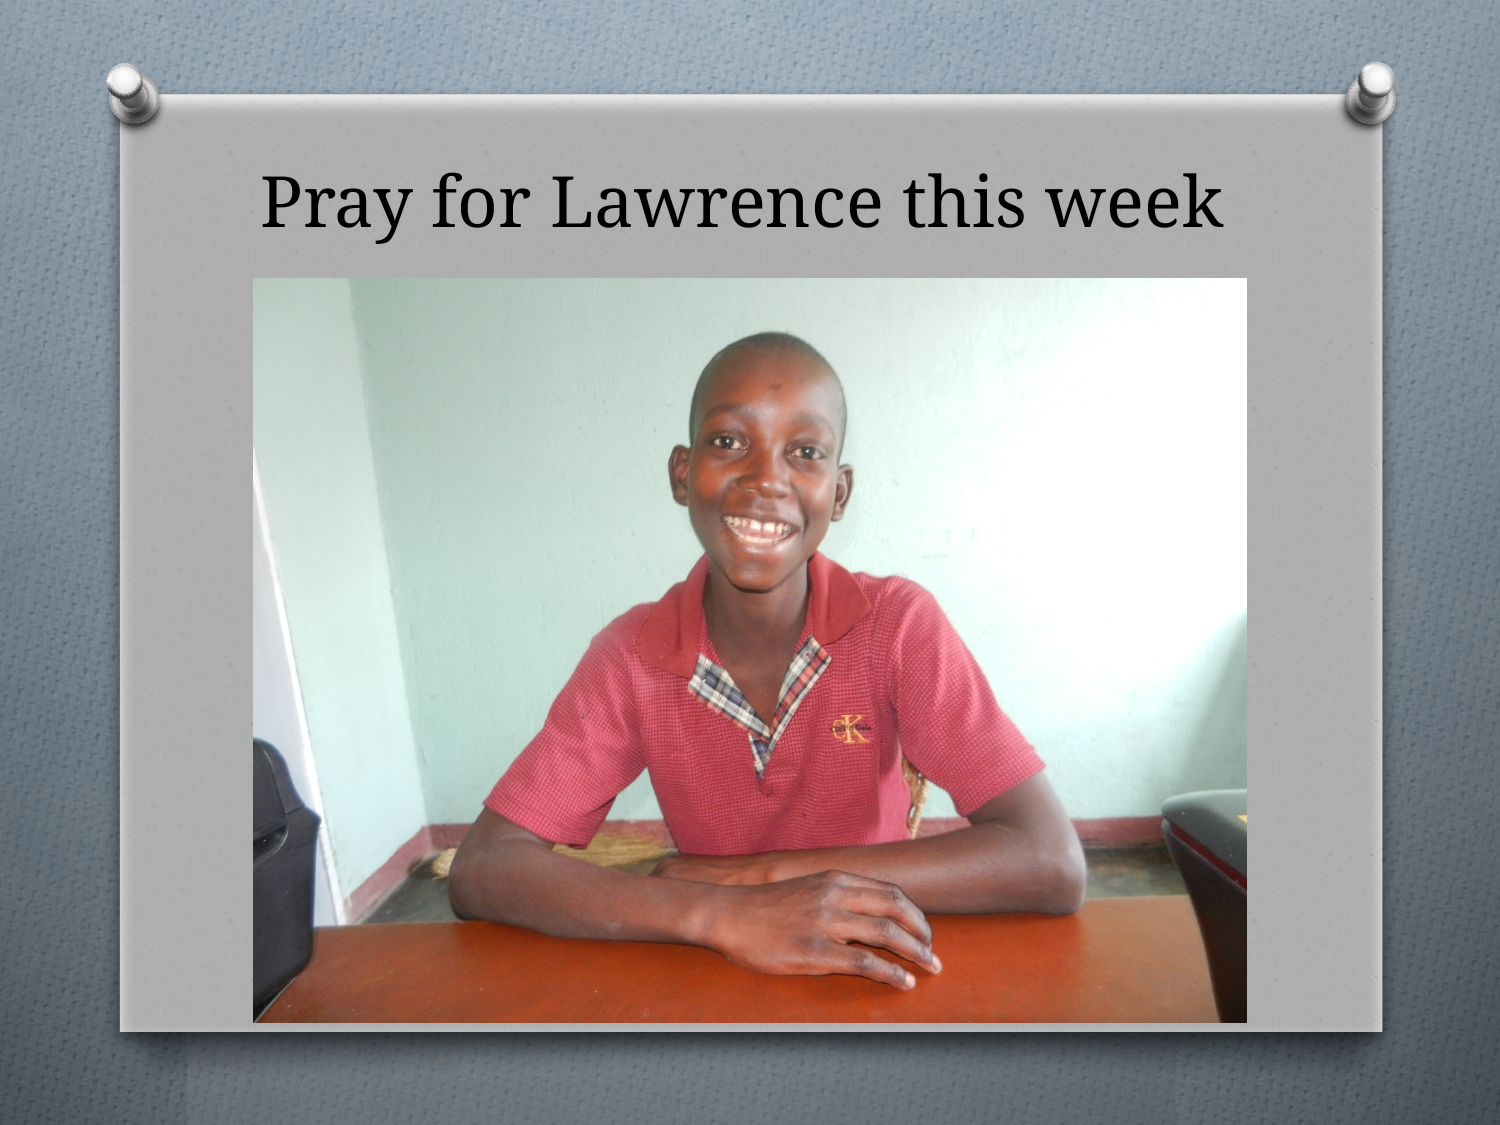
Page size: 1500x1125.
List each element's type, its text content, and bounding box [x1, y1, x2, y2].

picture [1317, 35, 1439, 156]
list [253, 278, 1247, 1024]
title Pray for Lawrence this week [171, 125, 1314, 273]
picture [75, 29, 198, 153]
